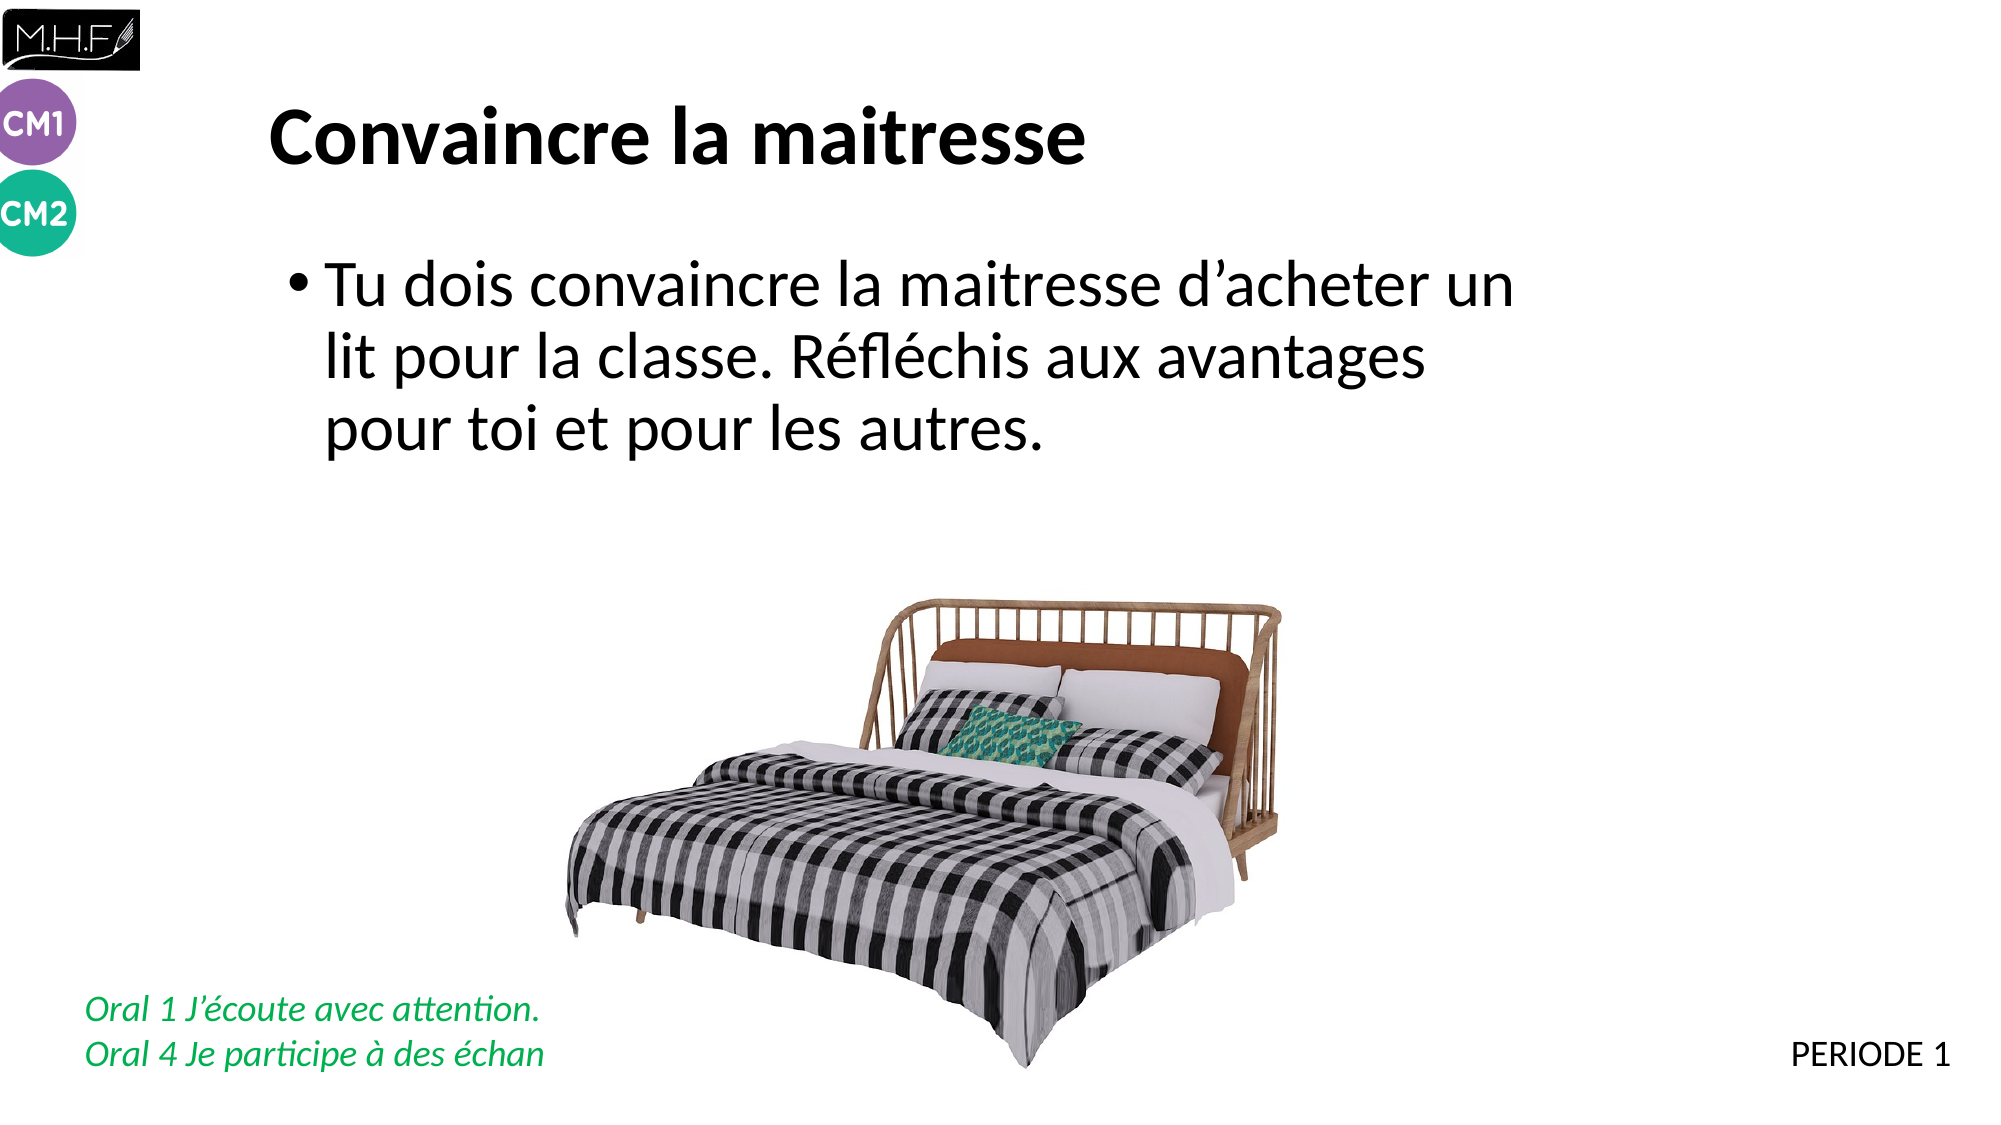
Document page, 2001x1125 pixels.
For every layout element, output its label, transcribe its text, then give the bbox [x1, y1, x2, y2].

text_box PERIODE 1 [1362, 1021, 1967, 1082]
picture [543, 562, 1325, 1079]
picture [0, 7, 140, 259]
text_box Convaincre la maitresse [254, 62, 1650, 213]
text_box Oral 1 J’écoute avec attention. Oral 4 Je participe à des échanges. [69, 976, 1071, 1082]
text_box Tu dois convaincre la maitresse d’acheter un lit pour la classe. Réfléchis aux avantages pour toi et pour les autres. [272, 241, 1584, 490]
